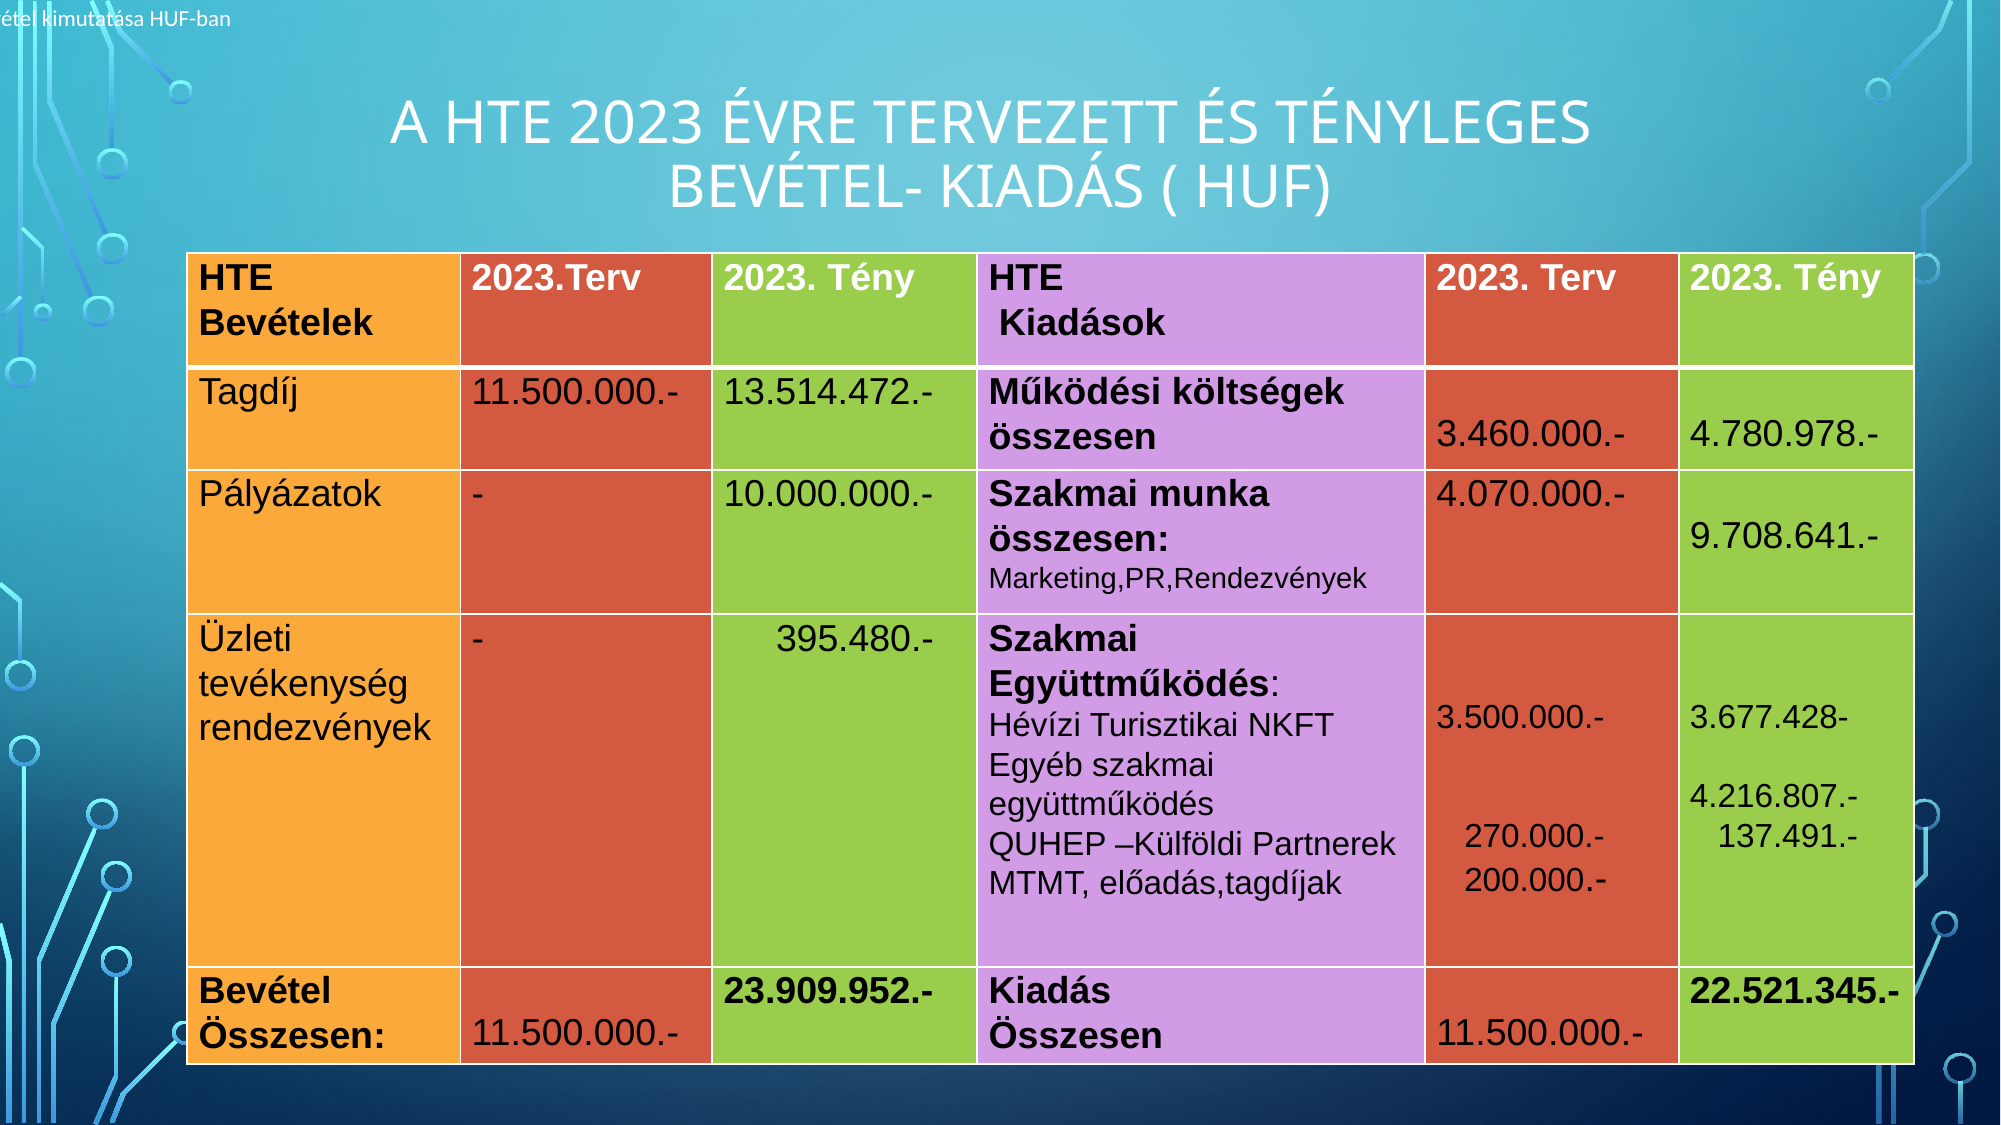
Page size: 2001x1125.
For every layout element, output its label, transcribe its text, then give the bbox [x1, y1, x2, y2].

table_cell Működési költségek összesen [978, 370, 1424, 469]
table_cell Tagdíj [188, 370, 460, 469]
table_cell - [461, 471, 711, 613]
table_cell Üzleti tevékenység rendezvények [188, 615, 460, 966]
text_box Hévíz Turisztikai Egyesület ( HTE ) 2022. évi Kiadás- Bevétel kimutatása HUF-ban [0, 0, 2000, 84]
table_cell 395.480.- [713, 615, 976, 966]
table_header HTE Bevételek [188, 254, 460, 365]
table_cell 3.500.000.- 270.000.- 200.000.- [1426, 615, 1678, 966]
table_cell 3.677.428- 4.216.807.- 137.491.- [1680, 615, 1913, 966]
table_cell 4.070.000.- [1426, 471, 1678, 613]
table_cell 11.500.000.- [461, 370, 711, 469]
table_cell Pályázatok [188, 471, 460, 613]
table_cell 9.708.641.- [1680, 471, 1913, 613]
title A HTE 2023 évre tervezett és tényleges bevétel- Kiadás ( HUF) [187, 84, 1813, 229]
table_cell - [461, 615, 711, 966]
table_header HTE Kiadások [978, 254, 1424, 365]
table_cell Szakmai Együttműködés: Hévízi Turisztikai NKFT Egyéb szakmai együttműködés QUHEP –Külföldi Partnerek MTMT, előadás,tagdíjak [978, 615, 1424, 966]
table_cell 10.000.000.- [713, 471, 976, 613]
table_header 2023.Terv [461, 254, 711, 365]
table_header 2023. Tény [1680, 254, 1913, 365]
table_cell 13.514.472.- [713, 370, 976, 469]
table_cell 3.460.000.- [1426, 370, 1678, 469]
table_cell 23.909.952.- [713, 968, 976, 1063]
table_cell Kiadás Összesen [978, 968, 1424, 1063]
table_cell 22.521.345.- [1680, 968, 1913, 1063]
table_cell 11.500.000.- [1426, 968, 1678, 1063]
table_cell 11.500.000.- [461, 968, 711, 1063]
table_cell Bevétel Összesen: [188, 968, 460, 1063]
table_header 2023. Tény [713, 254, 976, 365]
table_cell 4.780.978.- [1680, 370, 1913, 469]
table_cell Szakmai munka összesen: Marketing,PR,Rendezvények [978, 471, 1424, 613]
table_header 2023. Terv [1426, 254, 1678, 365]
